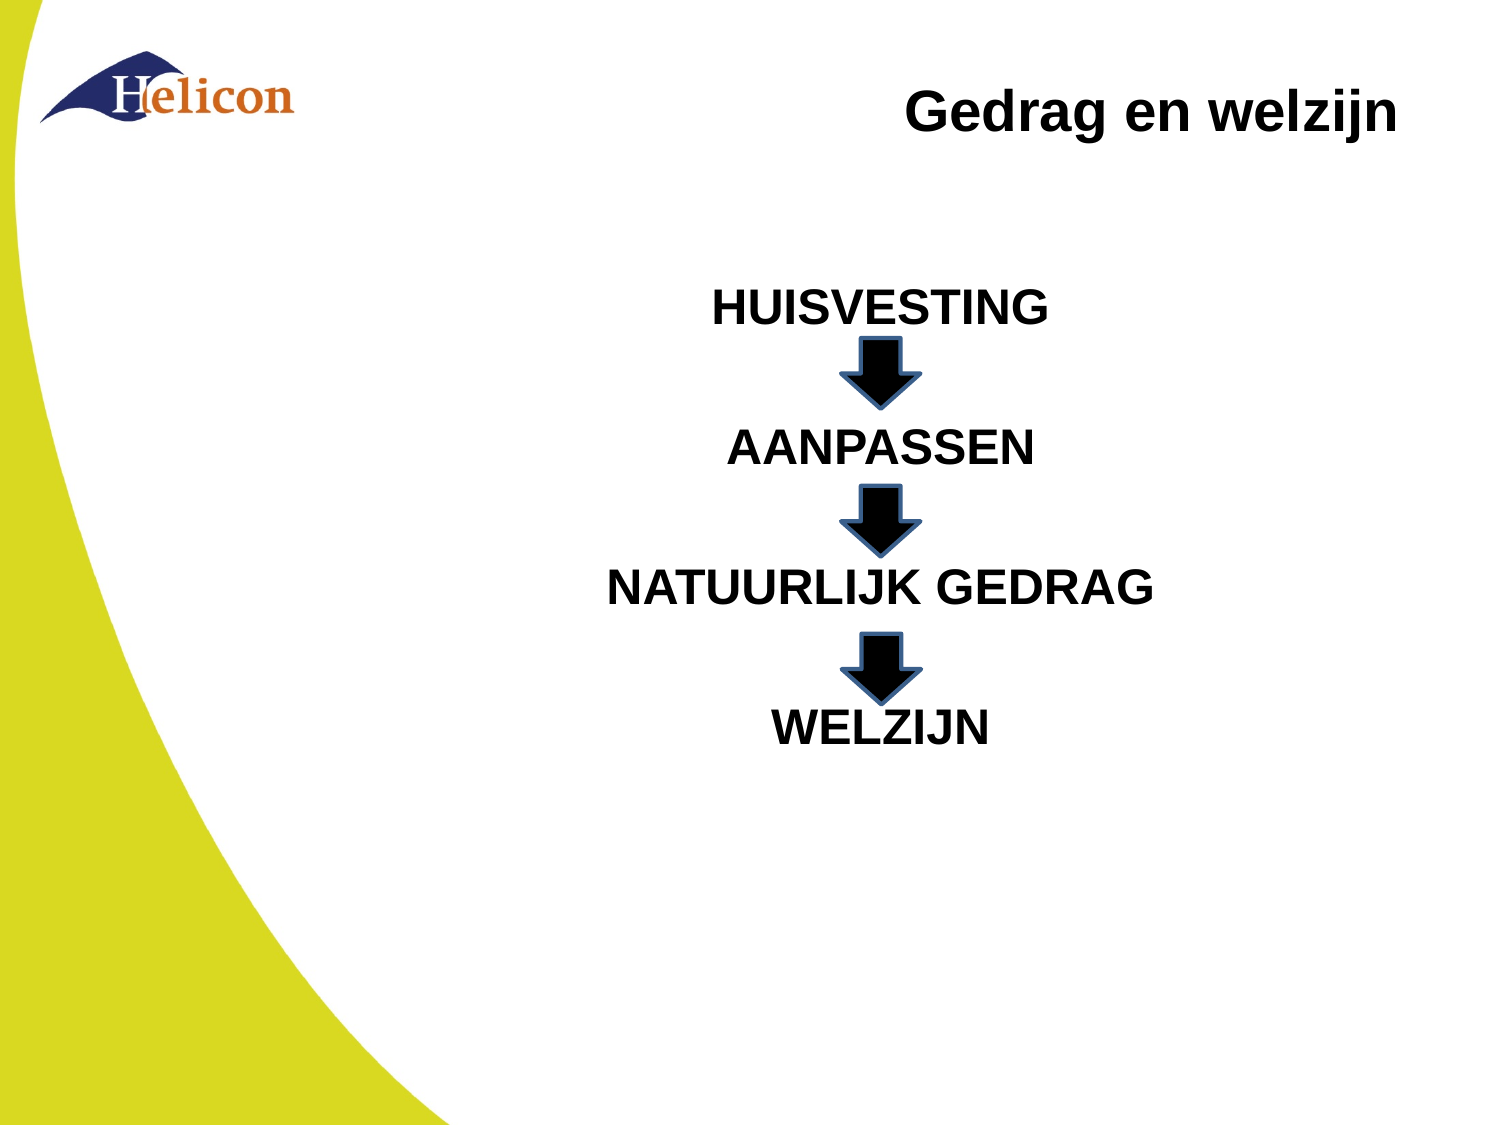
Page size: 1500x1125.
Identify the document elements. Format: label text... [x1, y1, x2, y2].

list HUISVESTING AANPASSEN NATUURLIJK GEDRAG WELZIJN [336, 267, 1425, 1005]
text_box [839, 335, 923, 411]
text_box [839, 483, 923, 559]
picture [0, 0, 1500, 1125]
text_box [839, 631, 924, 707]
title Gedrag en welzijn [324, 54, 1415, 161]
